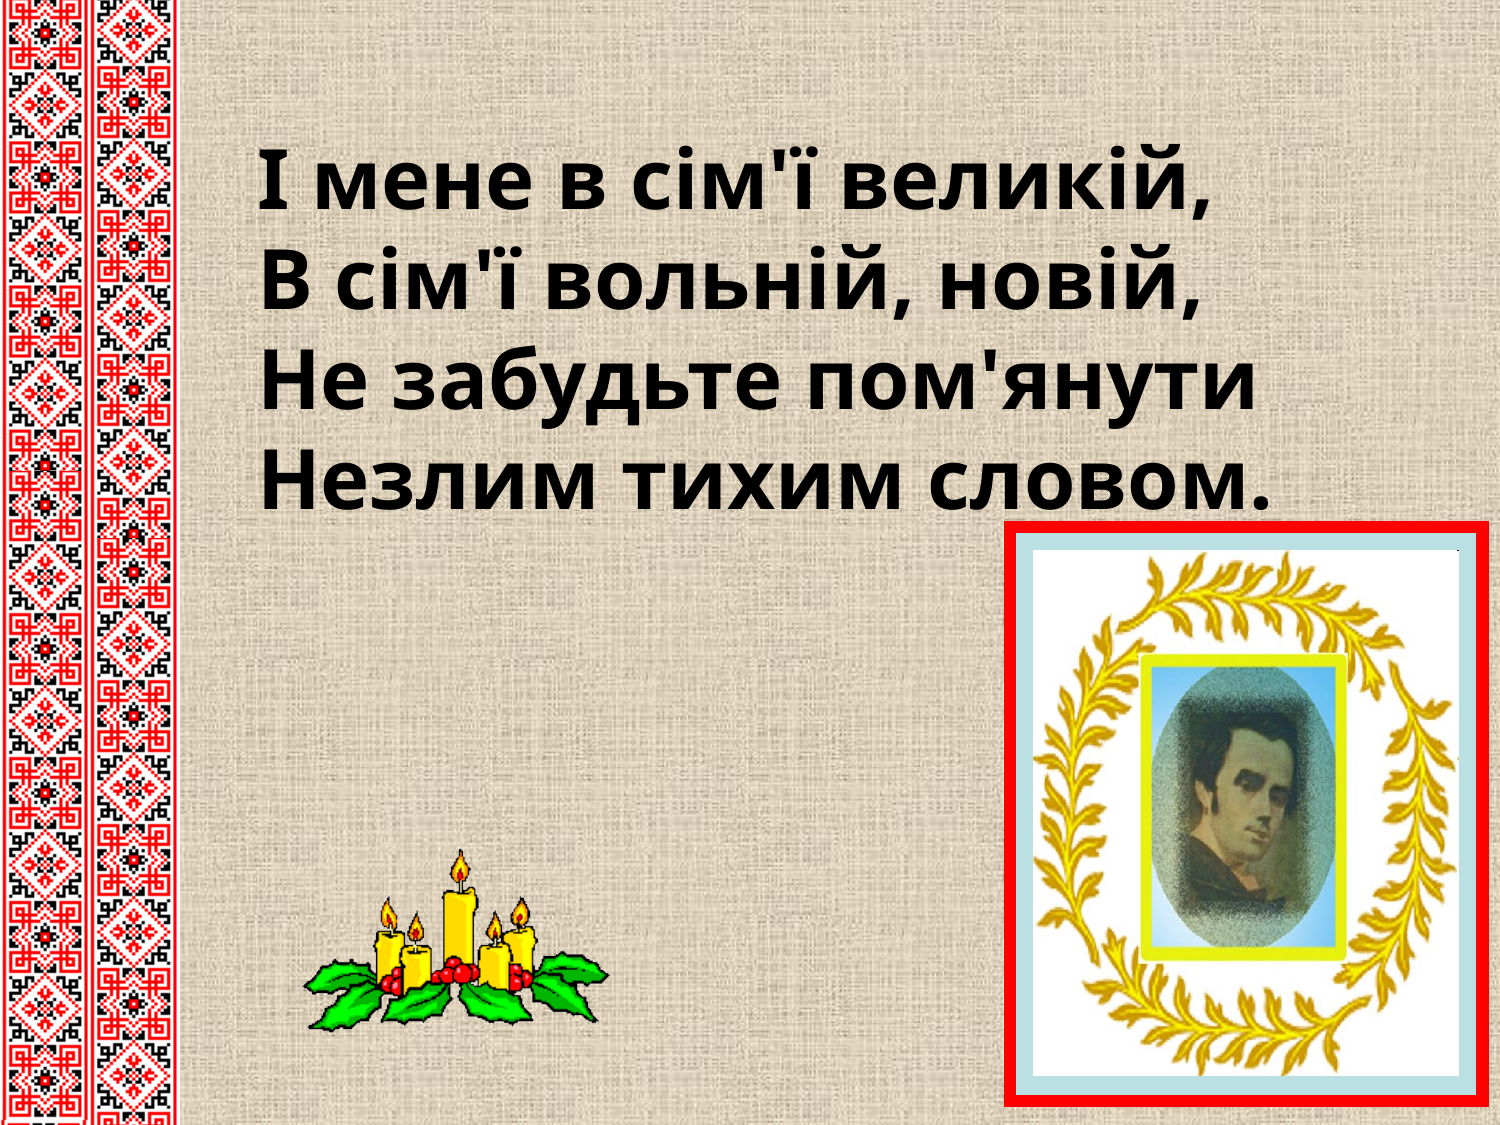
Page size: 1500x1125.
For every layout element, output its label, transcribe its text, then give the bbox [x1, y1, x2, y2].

title І мене в сім'ї великій, В сім'ї вольній, новій, Не забудьте пом'янути Незлим тихим словом. [241, 89, 1400, 563]
text_box [1009, 527, 1483, 1102]
picture [0, 0, 1500, 1125]
